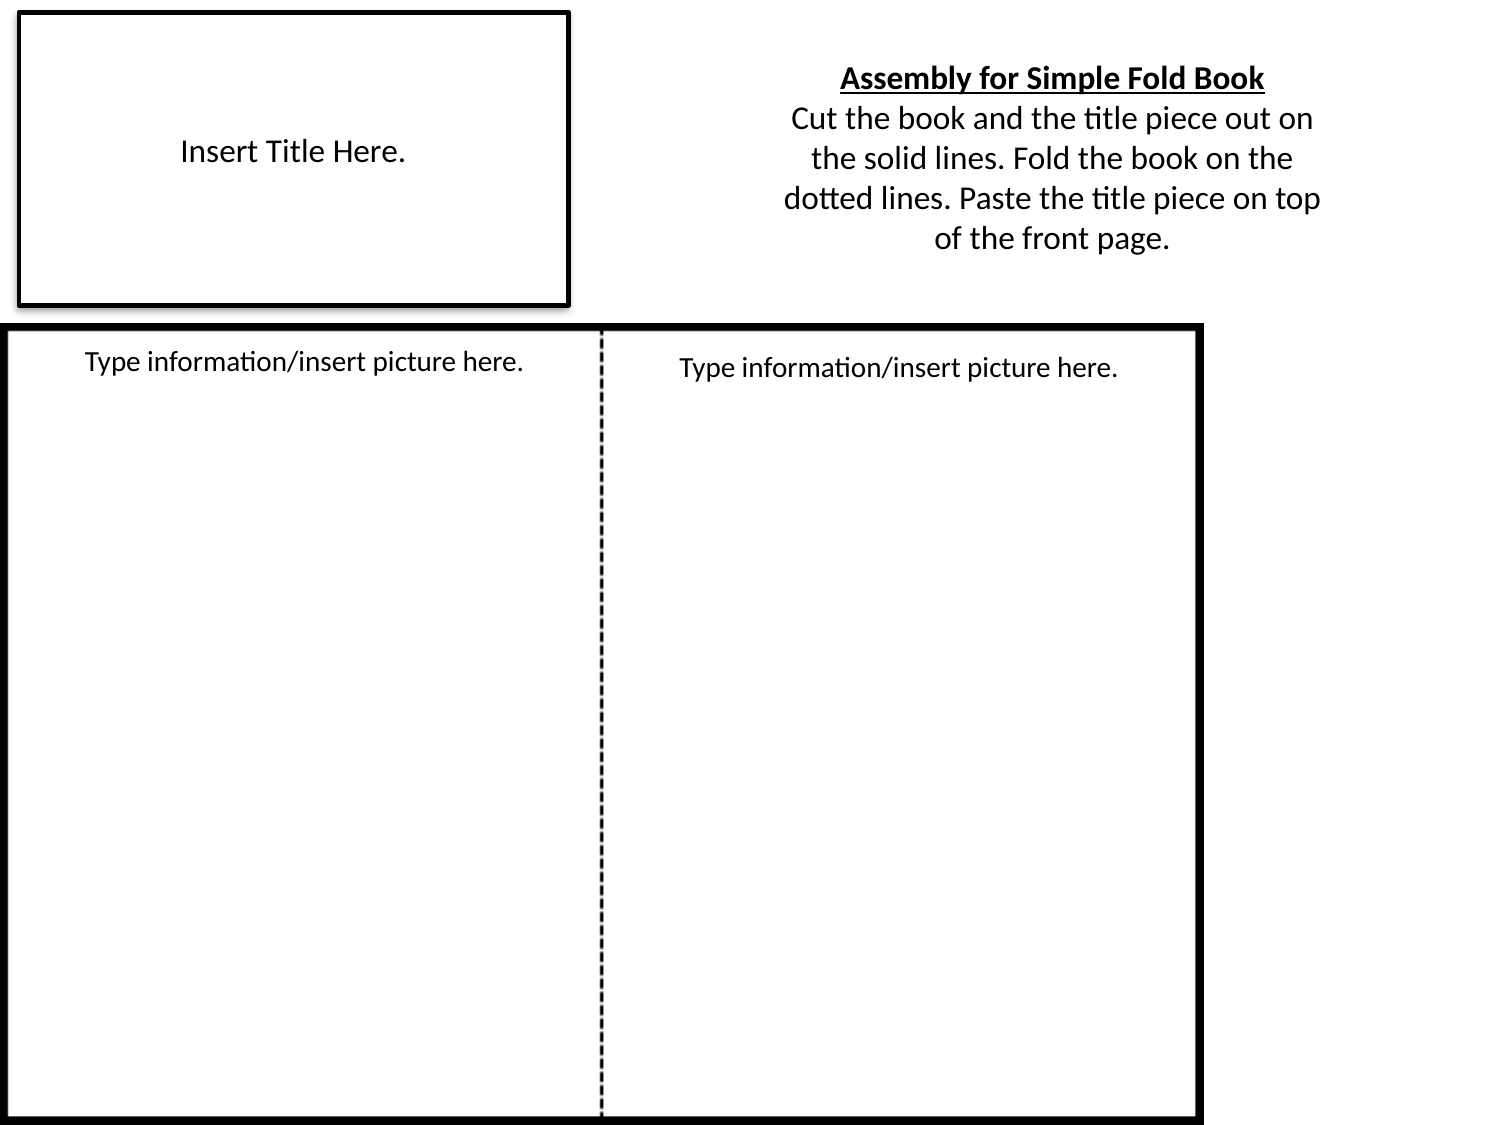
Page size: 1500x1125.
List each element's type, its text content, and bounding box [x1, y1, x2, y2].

text_box Assembly for Simple Fold Book Cut the book and the title piece out on the solid lines. Fold the book on the dotted lines. Paste the title piece on top of the front page. [752, 48, 1353, 264]
text_box [18, 12, 569, 306]
picture [0, 323, 1204, 1125]
text_box Insert Title Here. [149, 121, 438, 177]
